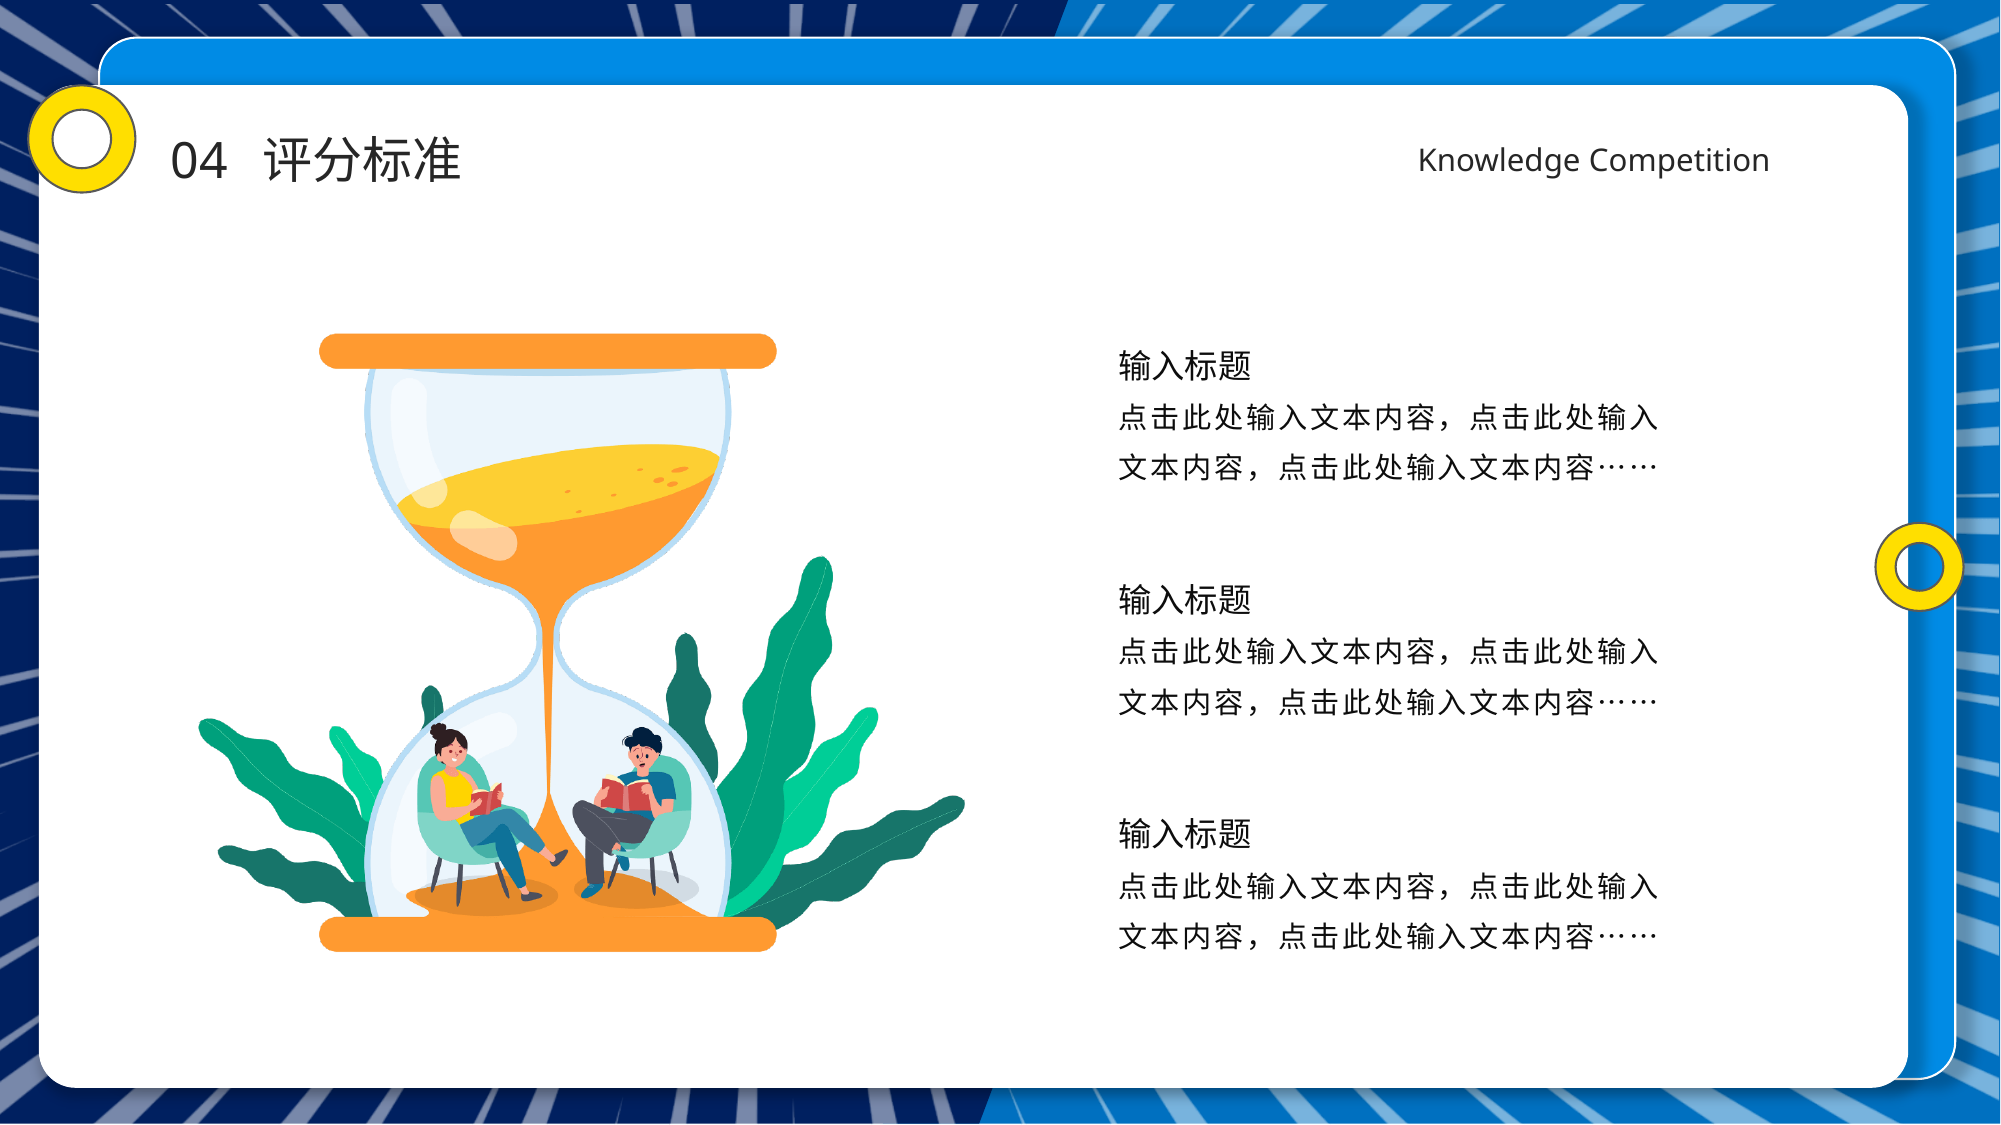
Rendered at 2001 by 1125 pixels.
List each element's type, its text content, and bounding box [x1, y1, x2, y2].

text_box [151, 121, 1877, 198]
text_box 输入标题 点击此处输入文本内容，点击此处输入文本内容，点击此处输入文本内容…… [1118, 802, 1688, 953]
text_box 输入标题 点击此处输入文本内容，点击此处输入文本内容，点击此处输入文本内容…… [1118, 334, 1688, 485]
text_box 输入标题 点击此处输入文本内容，点击此处输入文本内容，点击此处输入文本内容…… [1118, 568, 1688, 719]
picture [114, 199, 997, 1082]
